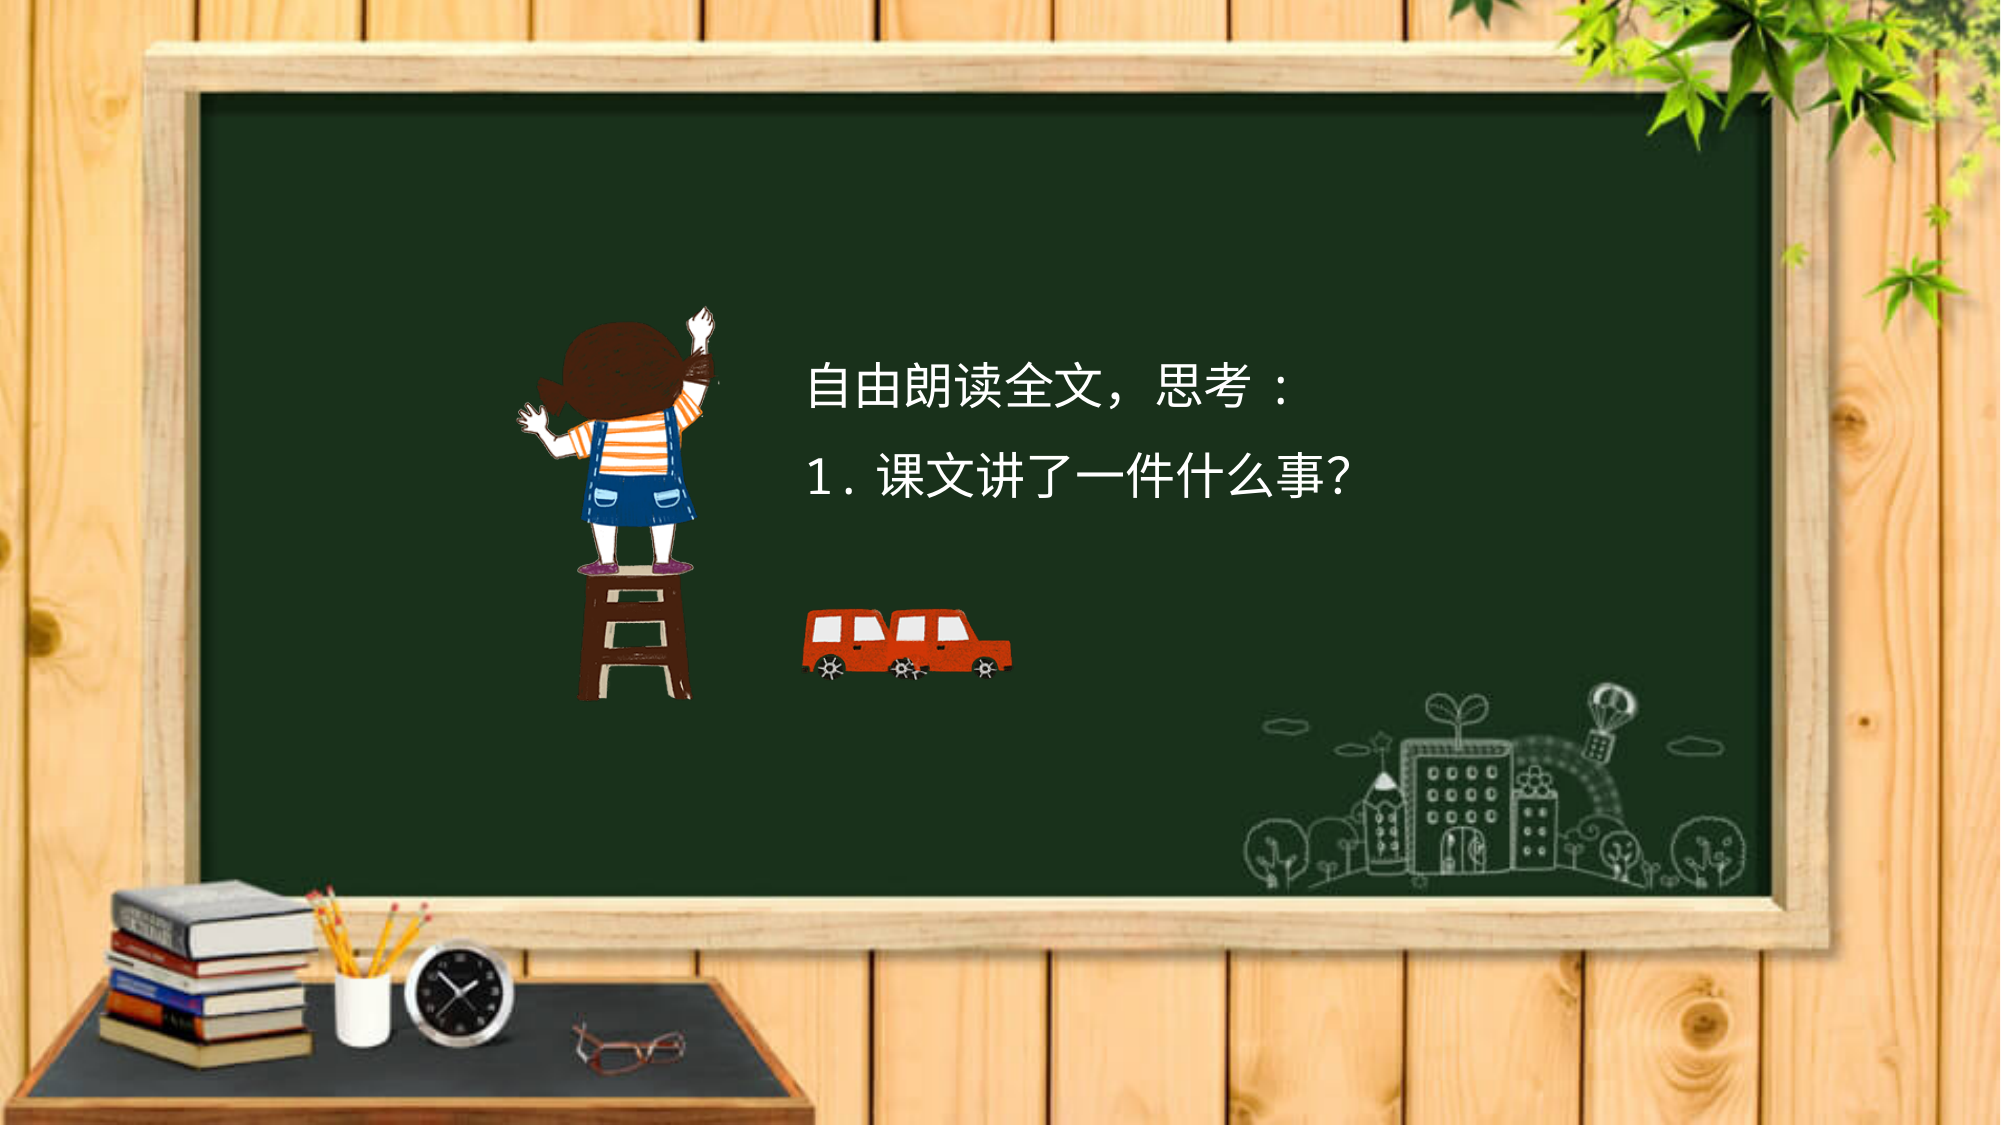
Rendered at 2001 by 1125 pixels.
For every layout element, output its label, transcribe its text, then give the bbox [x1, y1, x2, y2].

text_box 自由朗读全文，思考: 1.课文讲了一件什么事？ [1161, 317, 1472, 557]
picture [0, 0, 2001, 1125]
